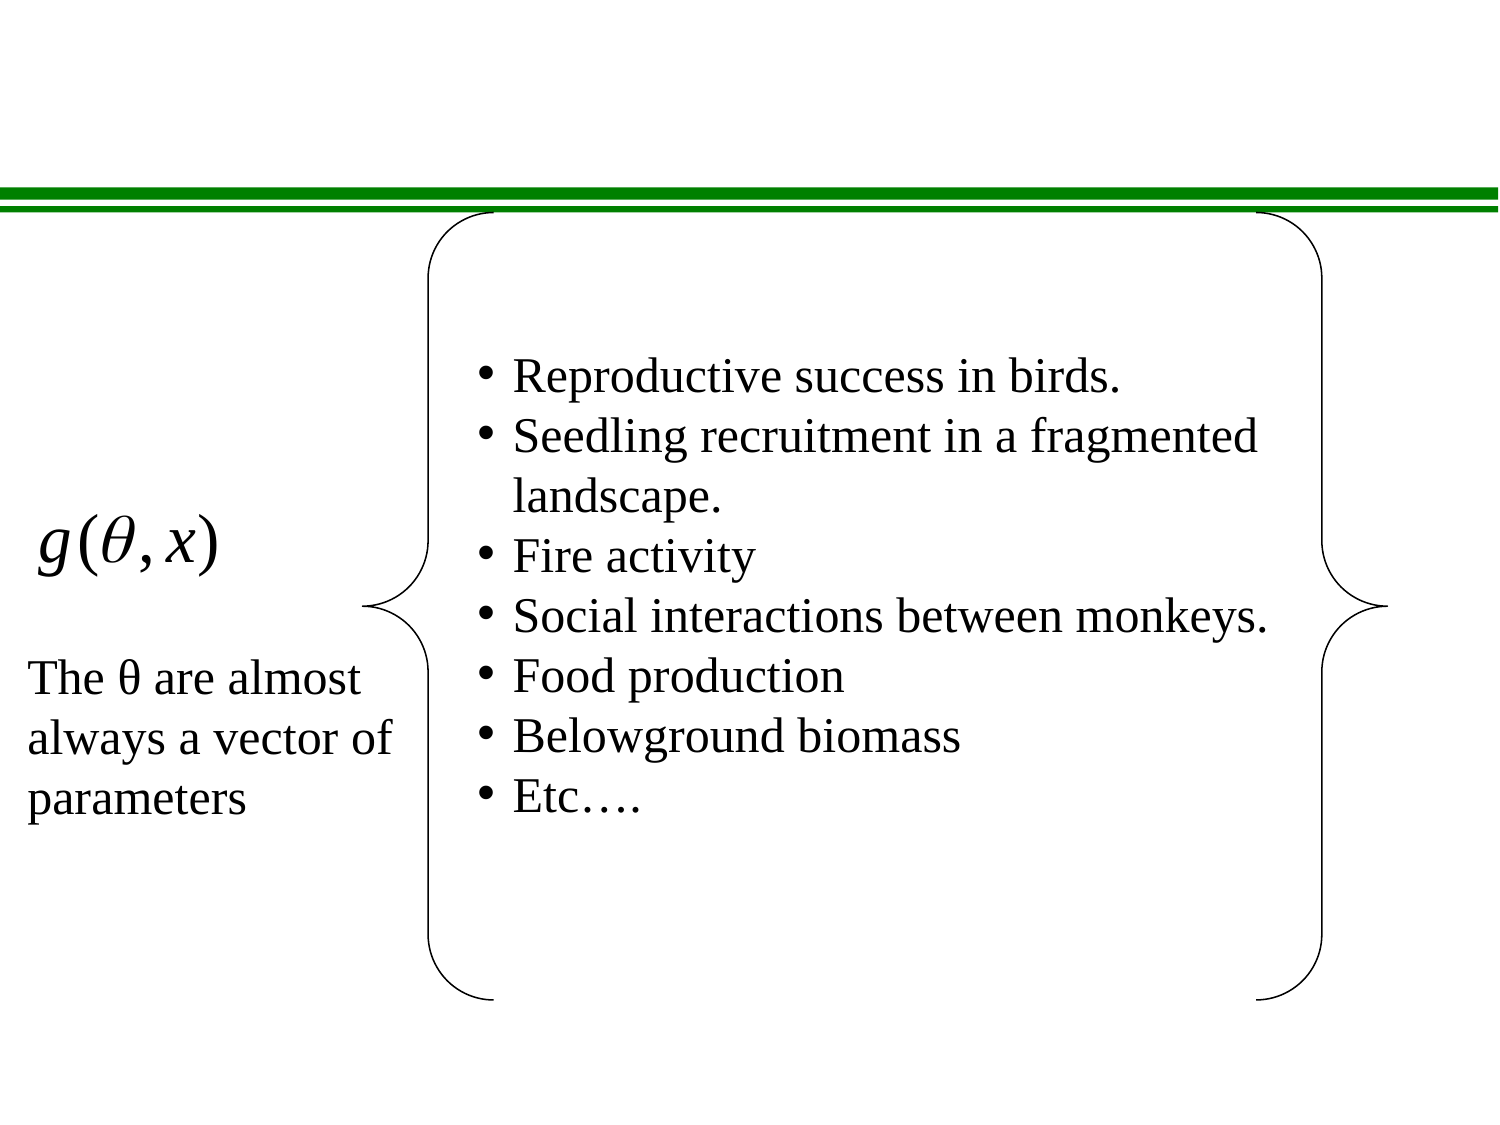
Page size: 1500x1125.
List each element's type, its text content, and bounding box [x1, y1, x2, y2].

text_box [362, 212, 1322, 992]
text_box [24, 499, 233, 697]
text_box The θ are almost always a vector of parameters [12, 637, 425, 833]
text_box [1325, 560, 1388, 652]
text_box Reproductive success in birds. Seedling recruitment in a fragmented landscape. Fire activity Social interactions between monkeys. Food production Belowground biomass Etc…. [462, 274, 1325, 1010]
